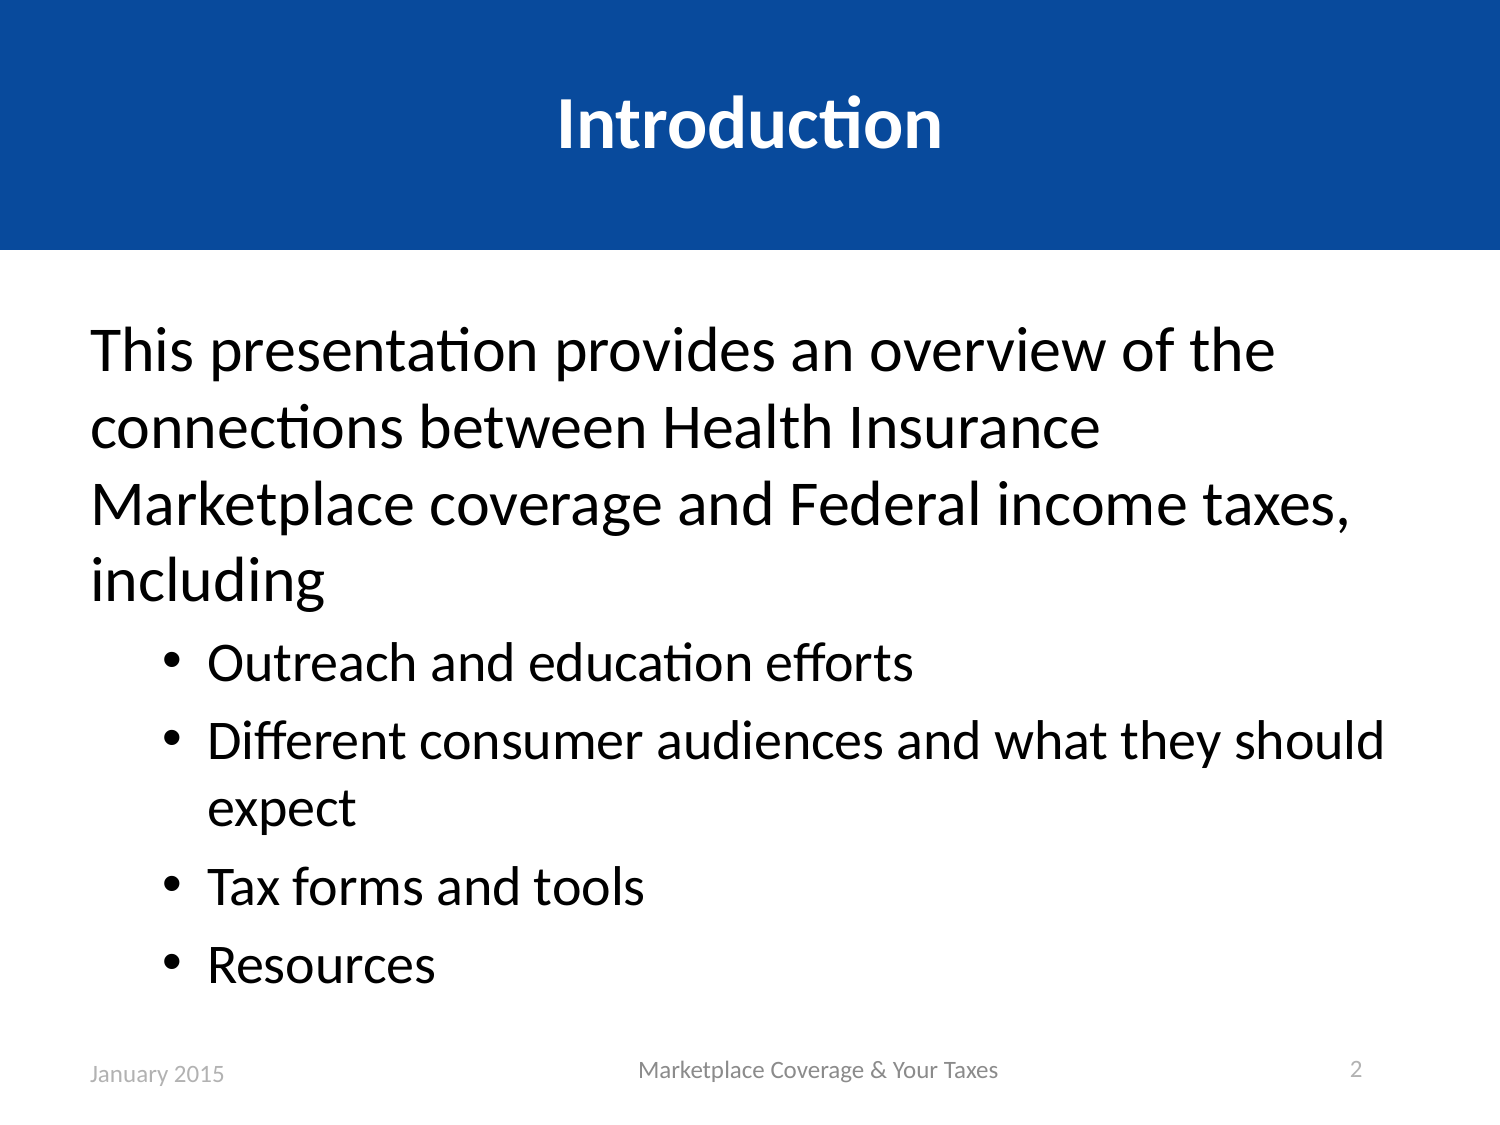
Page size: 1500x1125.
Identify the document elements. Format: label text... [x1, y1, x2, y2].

list This presentation provides an overview of the connections between Health Insurance Marketplace coverage and Federal income taxes, including Outreach and education efforts Different consumer audiences and what they should expect Tax forms and tools Resources [75, 299, 1425, 1005]
slide_number 2 [1275, 1037, 1438, 1098]
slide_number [75, 1042, 425, 1103]
title Introduction [0, 0, 1500, 238]
